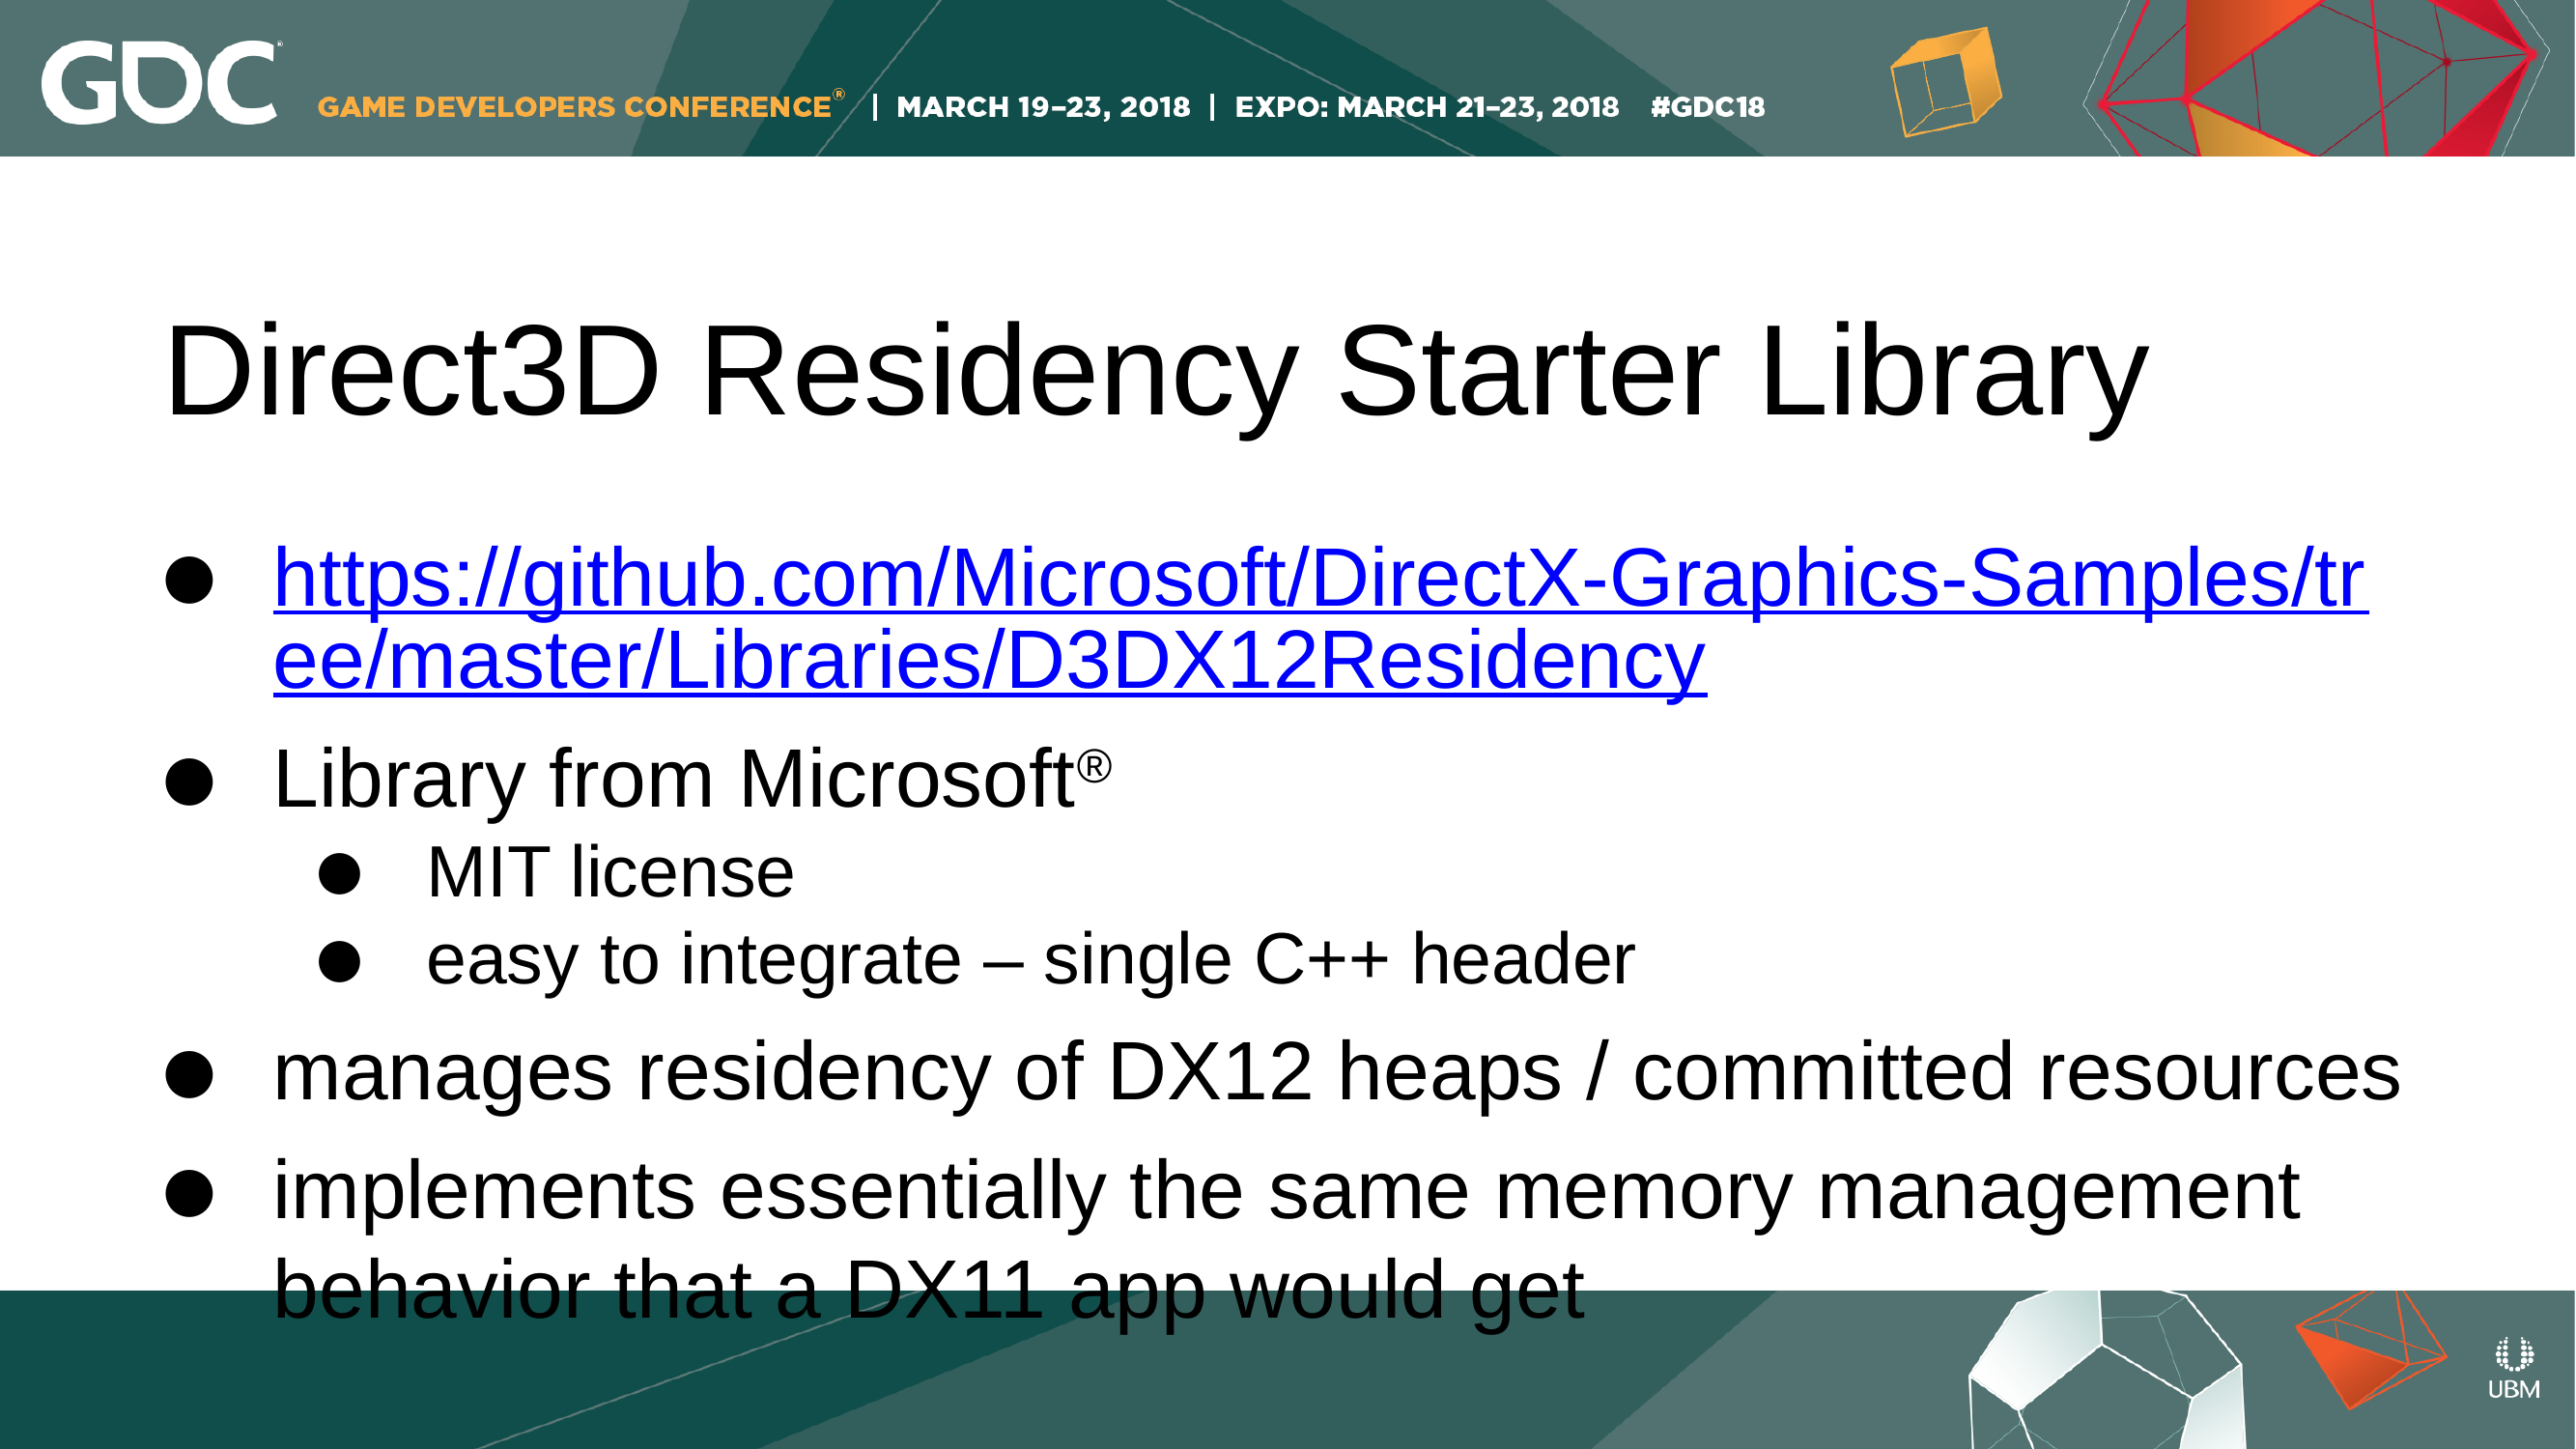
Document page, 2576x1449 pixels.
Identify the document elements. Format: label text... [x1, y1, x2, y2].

title Direct3D Residency Starter Library [150, 272, 2426, 495]
picture [0, 0, 2575, 1449]
list https://github.com/Microsoft/DirectX-Graphics-Samples/tree/master/Libraries/D3DX12Residency Library from Microsoft® MIT license easy to integrate – single C++ header manages residency of DX12 heaps / committed resources implements essentially the same memory management behavior that a DX11 app would get [150, 509, 2426, 1284]
